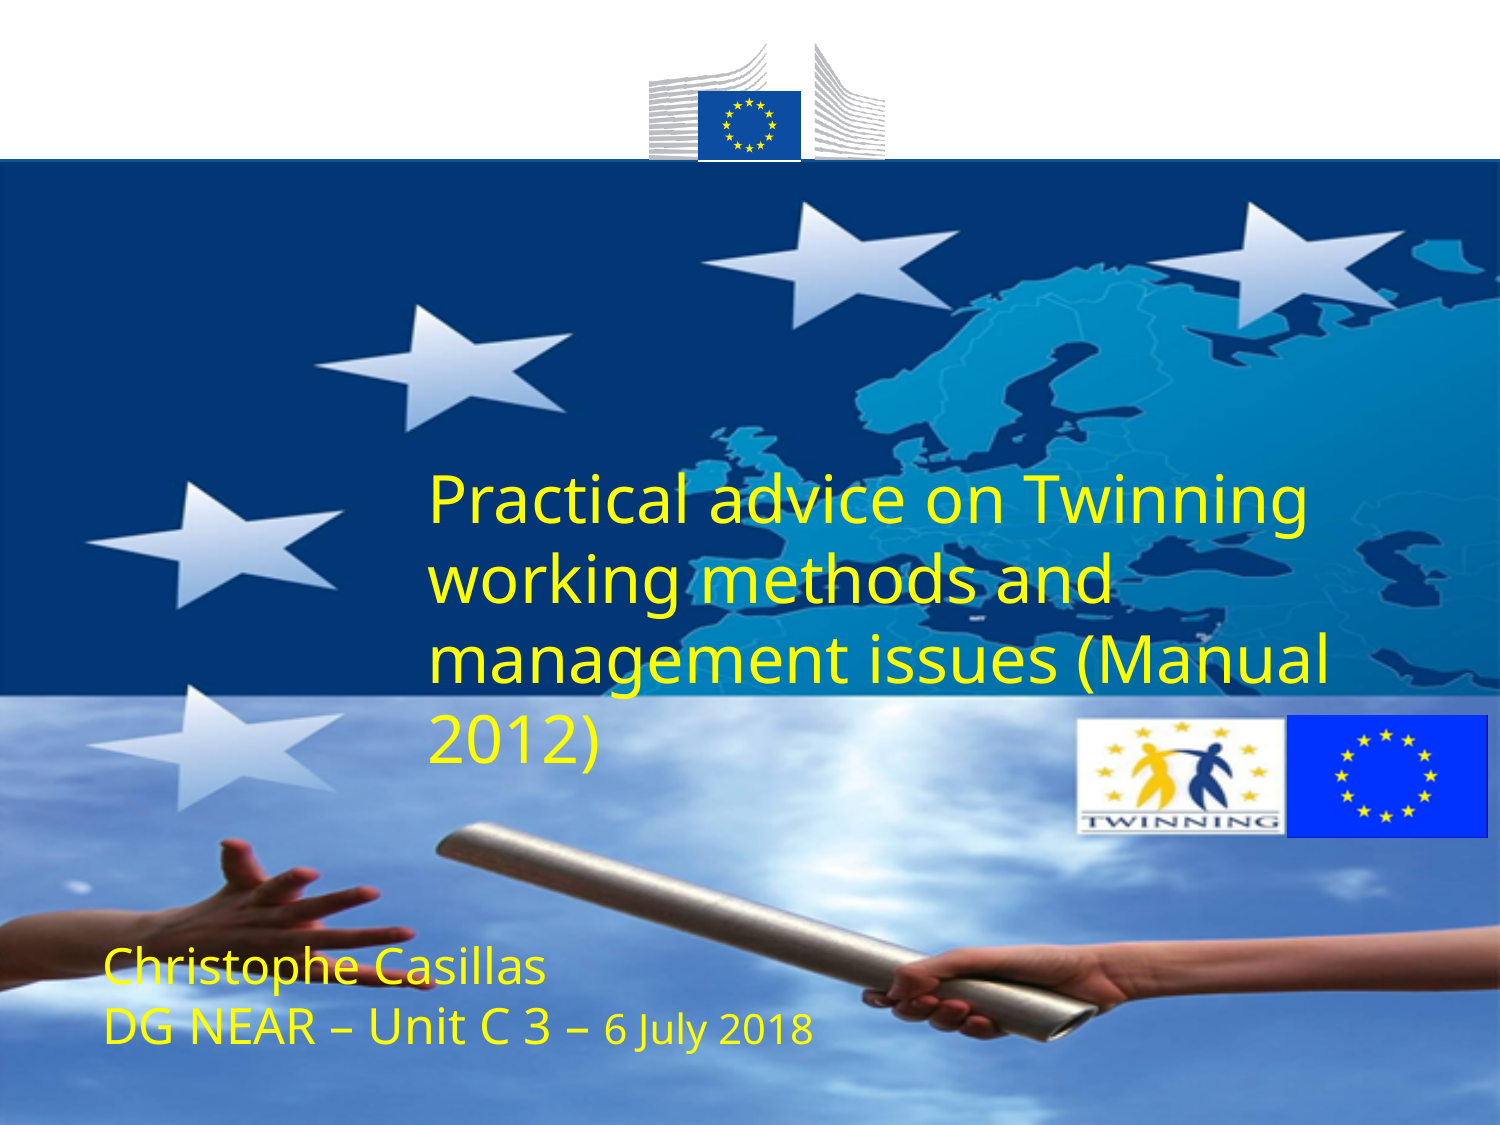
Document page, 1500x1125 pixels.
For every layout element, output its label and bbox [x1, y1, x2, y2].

picture [971, 487, 1000, 522]
picture [873, 487, 903, 523]
picture [1234, 487, 1263, 522]
picture [928, 487, 960, 523]
picture [1117, 488, 1122, 522]
picture [1217, 488, 1222, 522]
picture [0, 162, 1500, 1125]
picture [1270, 487, 1304, 541]
picture [1176, 487, 1205, 522]
picture [1061, 488, 1110, 522]
picture [1134, 487, 1163, 522]
picture [1024, 476, 1059, 522]
